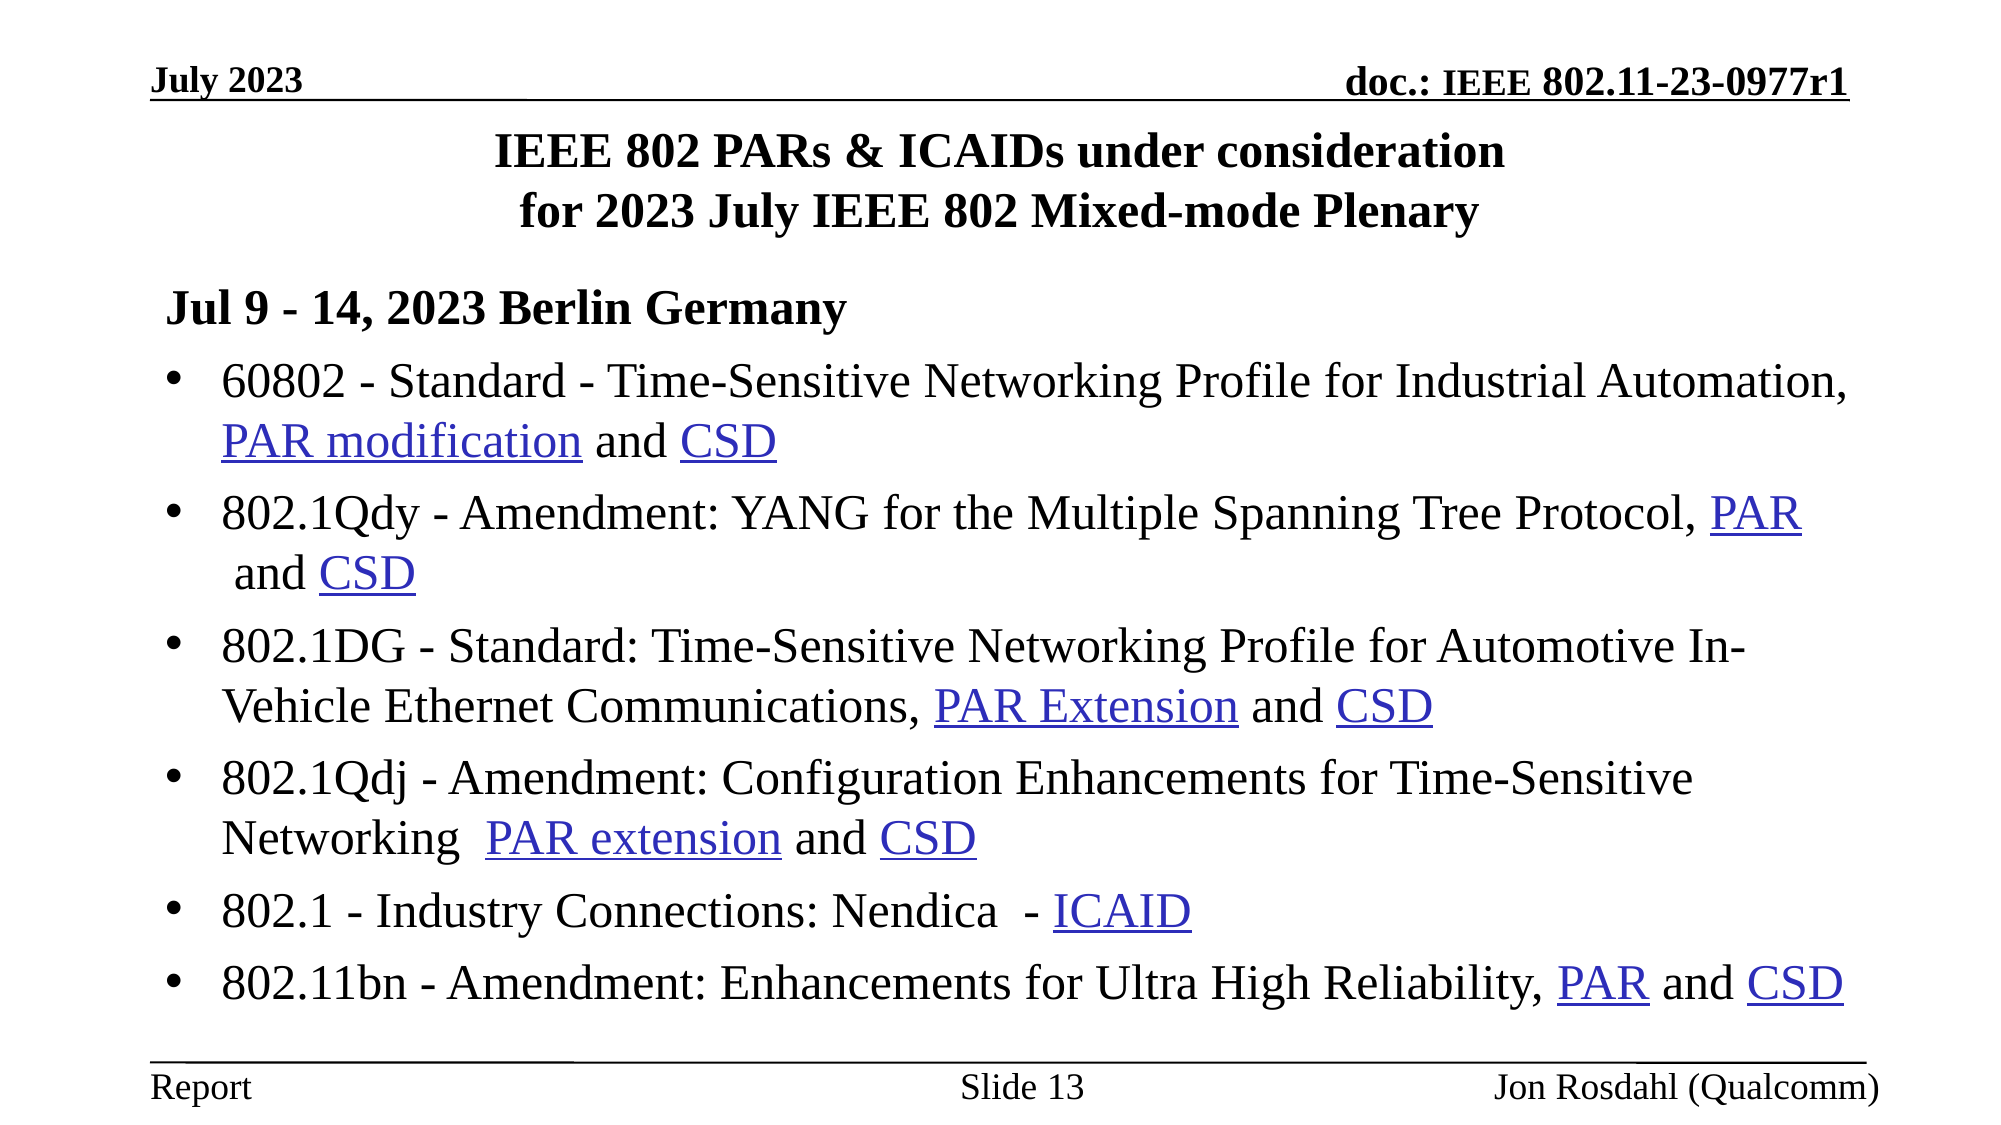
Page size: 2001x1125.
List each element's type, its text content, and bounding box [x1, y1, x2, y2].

slide_number Slide 13 [950, 1061, 1095, 1125]
title IEEE 802 PARs & ICAIDs under consideration for 2023 July IEEE 802 Mixed-mode Plenary [149, 112, 1850, 244]
list Jul 9 - 14, 2023 Berlin Germany 60802 - Standard - Time-Sensitive Networking Profile for Industrial Automation, PAR modification and CSD 802.1Qdy - Amendment: YANG for the Multiple Spanning Tree Protocol, PAR and CSD 802.1DG - Standard: Time-Sensitive Networking Profile for Automotive In-Vehicle Ethernet Communications, PAR Extension and CSD 802.1Qdj - Amendment: Configuration Enhancements for Time-Sensitive Networking PAR extension and CSD 802.1 - Industry Connections: Nendica - ICAID 802.11bn - Amendment: Enhancements for Ultra High Reliability, PAR and CSD [149, 266, 1881, 1039]
footer Jon Rosdahl (Qualcomm) [1436, 1061, 1881, 1108]
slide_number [149, 49, 431, 100]
